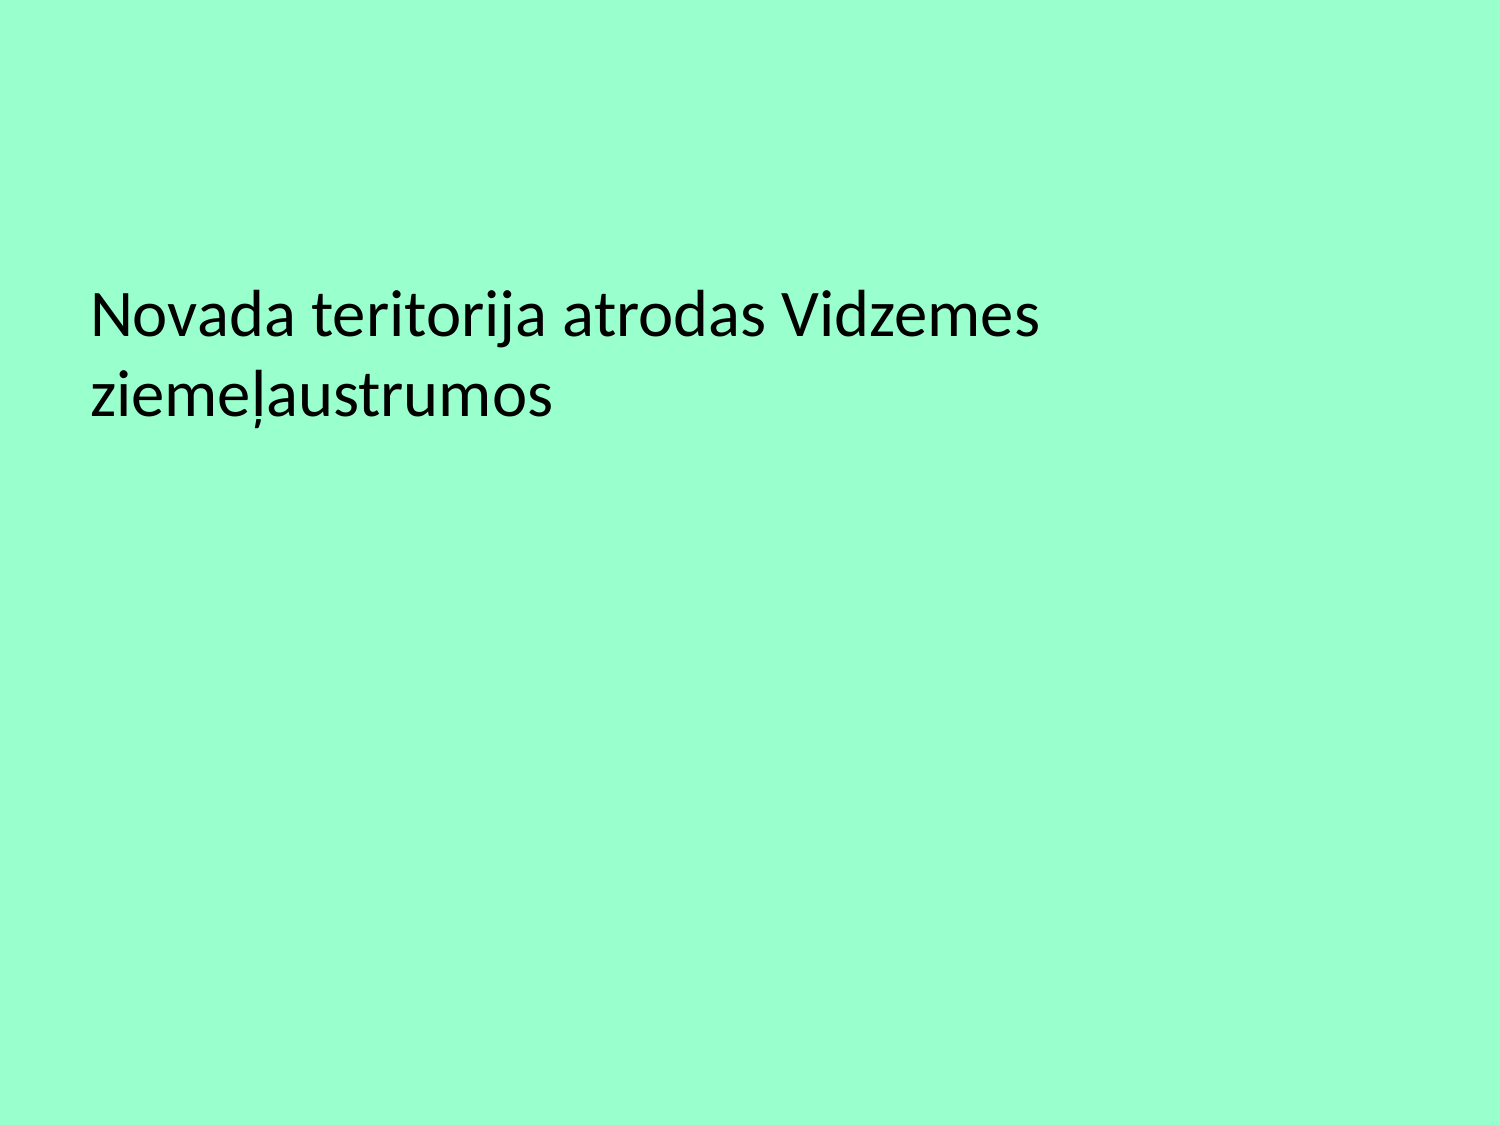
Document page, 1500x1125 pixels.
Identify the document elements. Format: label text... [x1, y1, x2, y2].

list Novada teritorija atrodas Vidzemes ziemeļaustrumos [75, 262, 1425, 1005]
